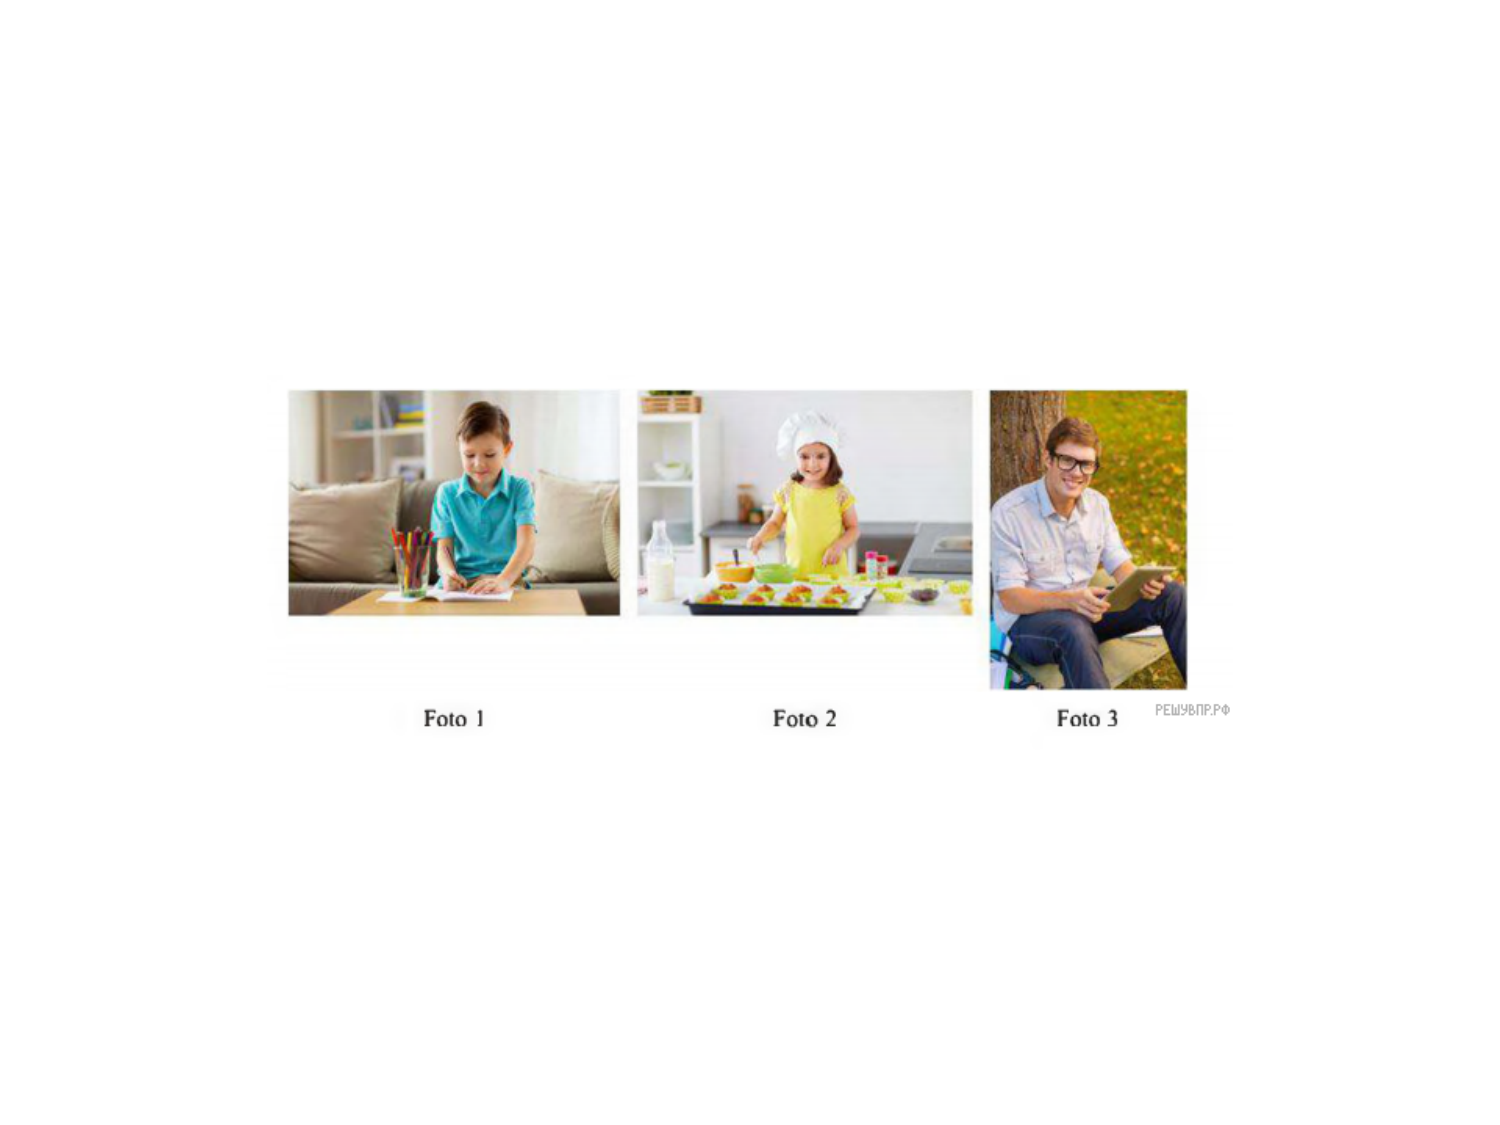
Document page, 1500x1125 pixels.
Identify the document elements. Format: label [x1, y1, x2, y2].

picture [266, 375, 1233, 750]
